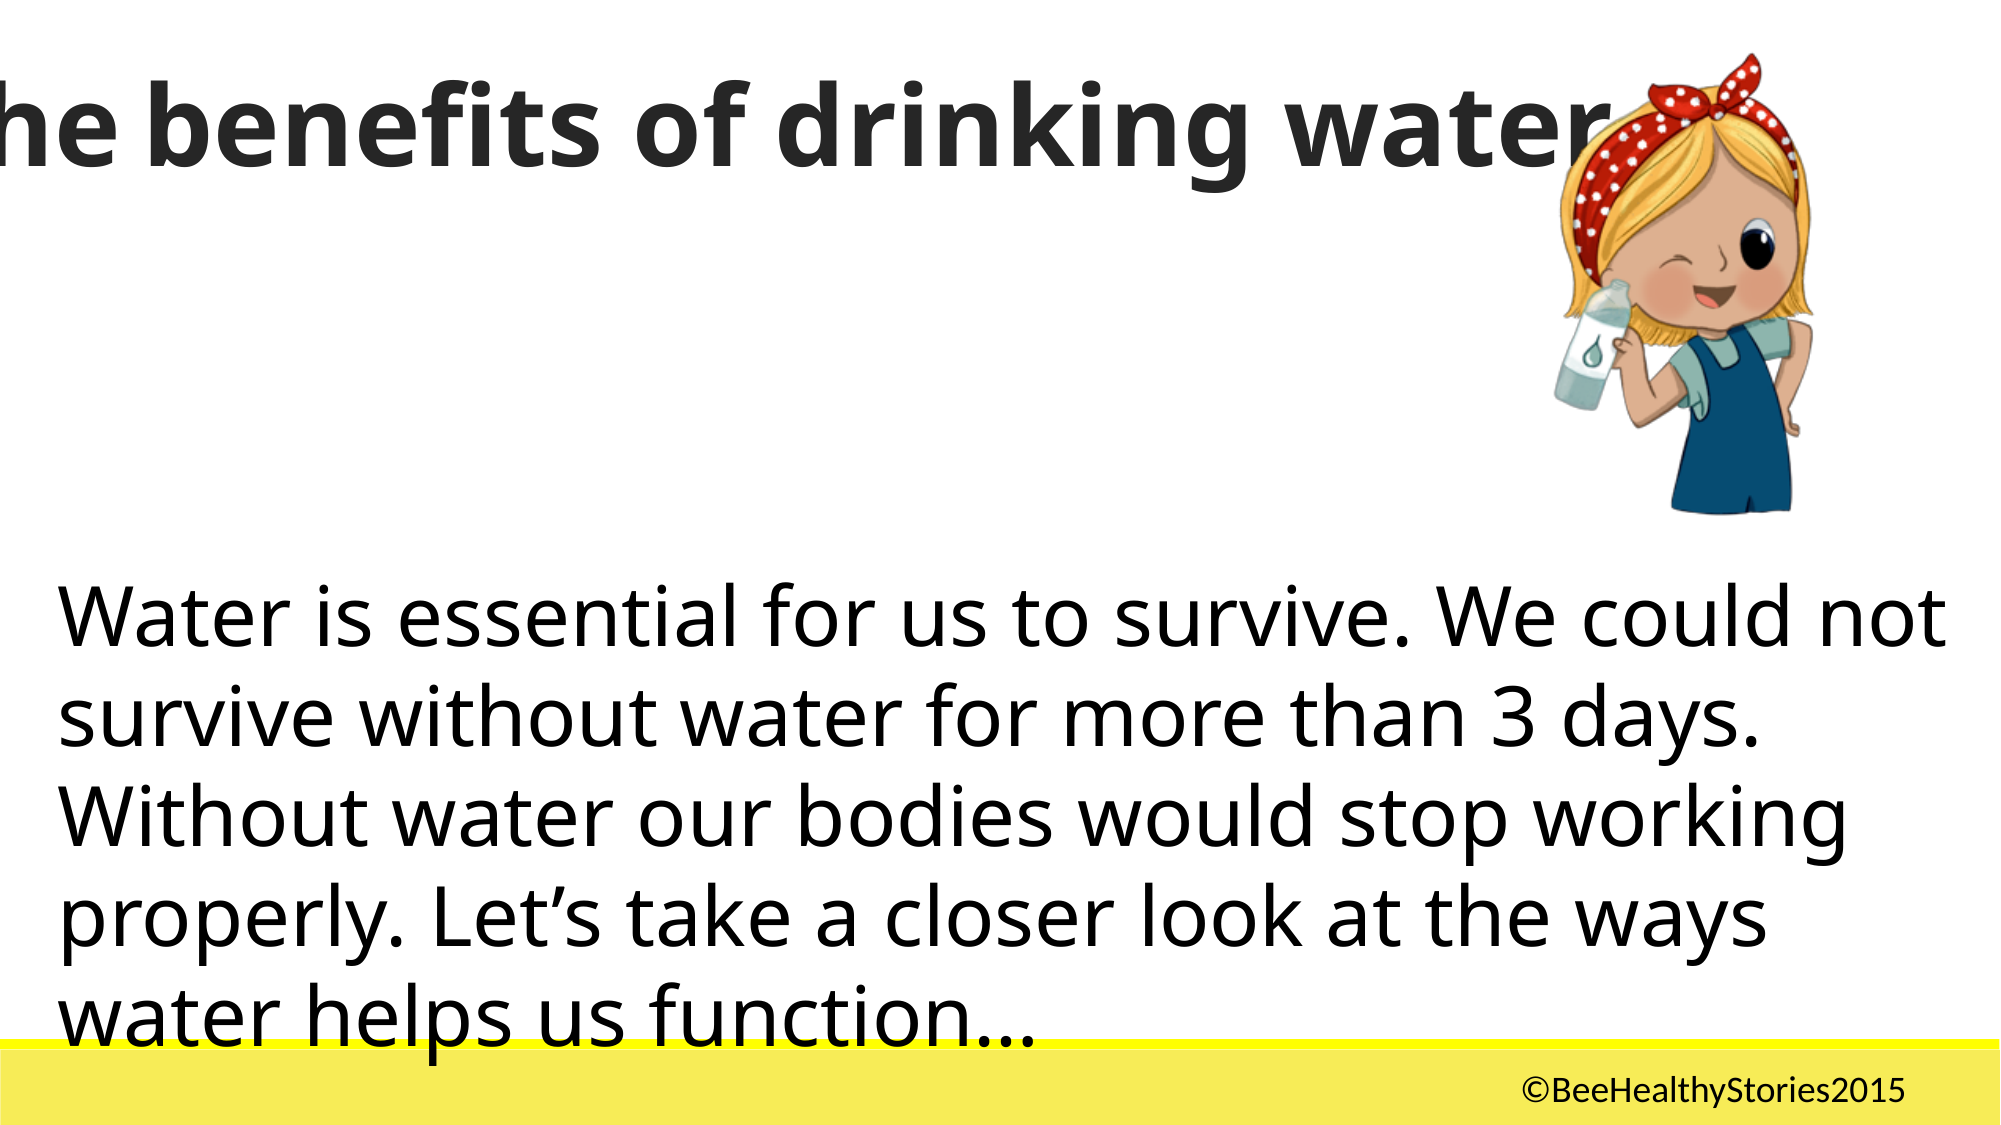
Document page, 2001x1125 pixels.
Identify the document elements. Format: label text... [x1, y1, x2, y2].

text_box Water is essential for us to survive. We could not survive without water for more than 3 days. Without water our bodies would stop working properly. Let’s take a closer look at the ways water helps us function… [43, 555, 1977, 1071]
text_box The benefits of drinking water [0, 46, 1467, 197]
picture [1468, 46, 1857, 527]
